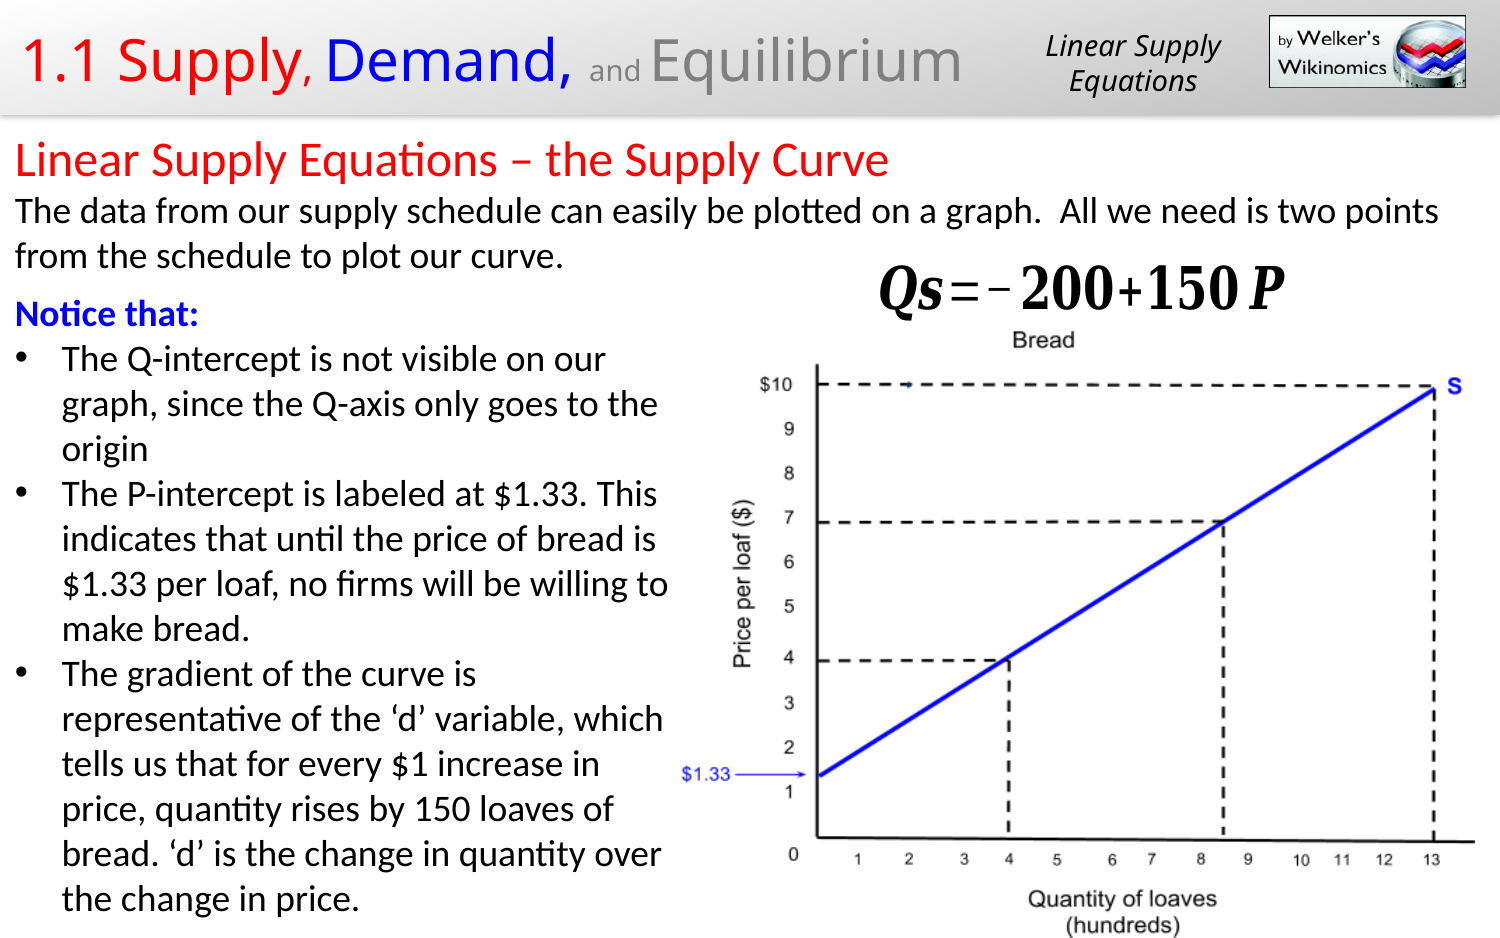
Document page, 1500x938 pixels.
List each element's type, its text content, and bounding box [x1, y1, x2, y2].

text_box Linear Supply Equations – the Supply Curve The data from our supply schedule can easily be plotted on a graph. All we need is two points from the schedule to plot our curve. [0, 123, 1466, 284]
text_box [0, 0, 1500, 115]
text_box Notice that: The Q-intercept is not visible on our graph, since the Q-axis only goes to the origin The P-intercept is labeled at $1.33. This indicates that until the price of bread is $1.33 per loaf, no firms will be willing to make bread. The gradient of the curve is representative of the ‘d’ variable, which tells us that for every $1 increase in price, quantity rises by 150 loaves of bread. ‘d’ is the change in quantity over the change in price. [0, 281, 700, 926]
picture [664, 318, 1476, 938]
